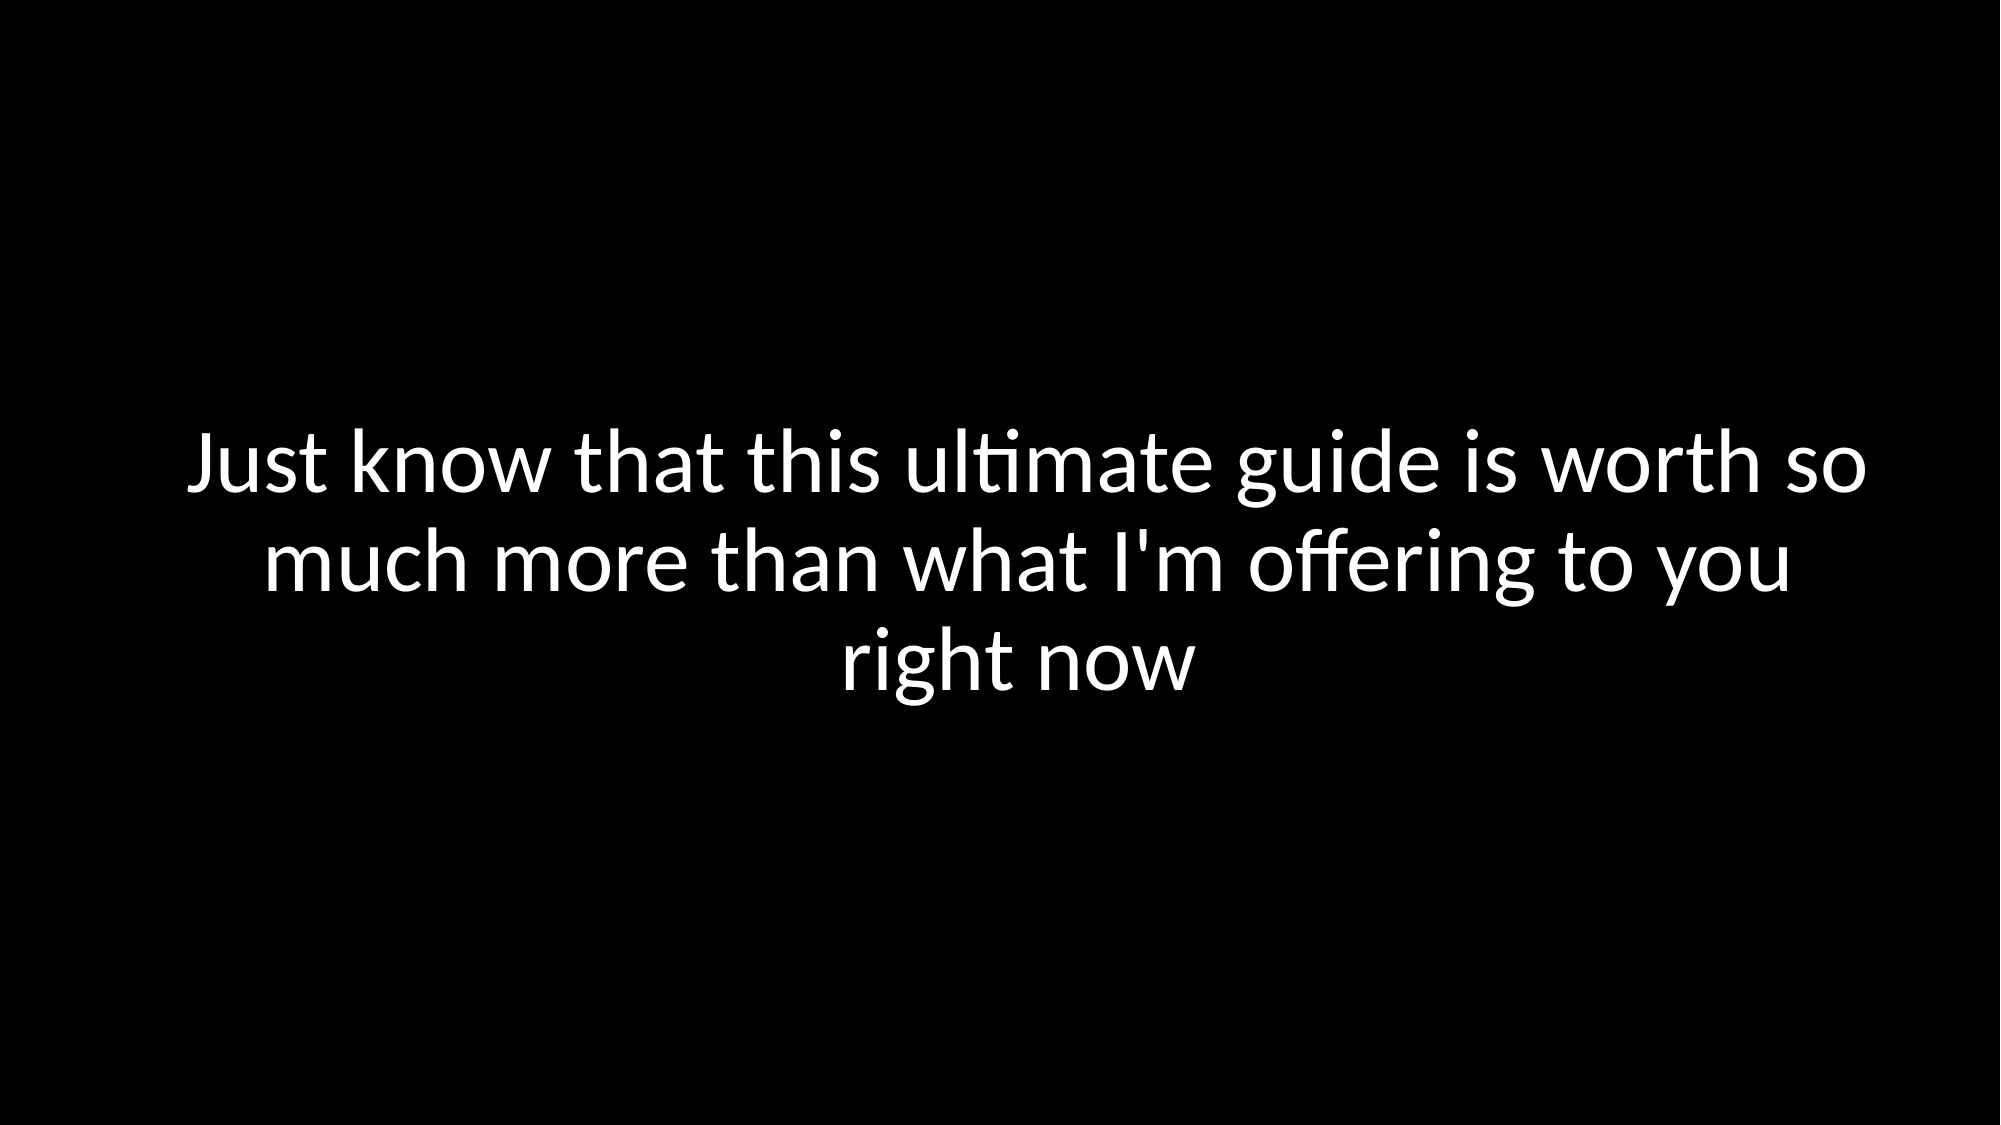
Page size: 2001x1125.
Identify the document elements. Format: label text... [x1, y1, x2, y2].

list Just know that this ultimate guide is worth so much more than what I'm offering to you right now [166, 405, 1892, 892]
